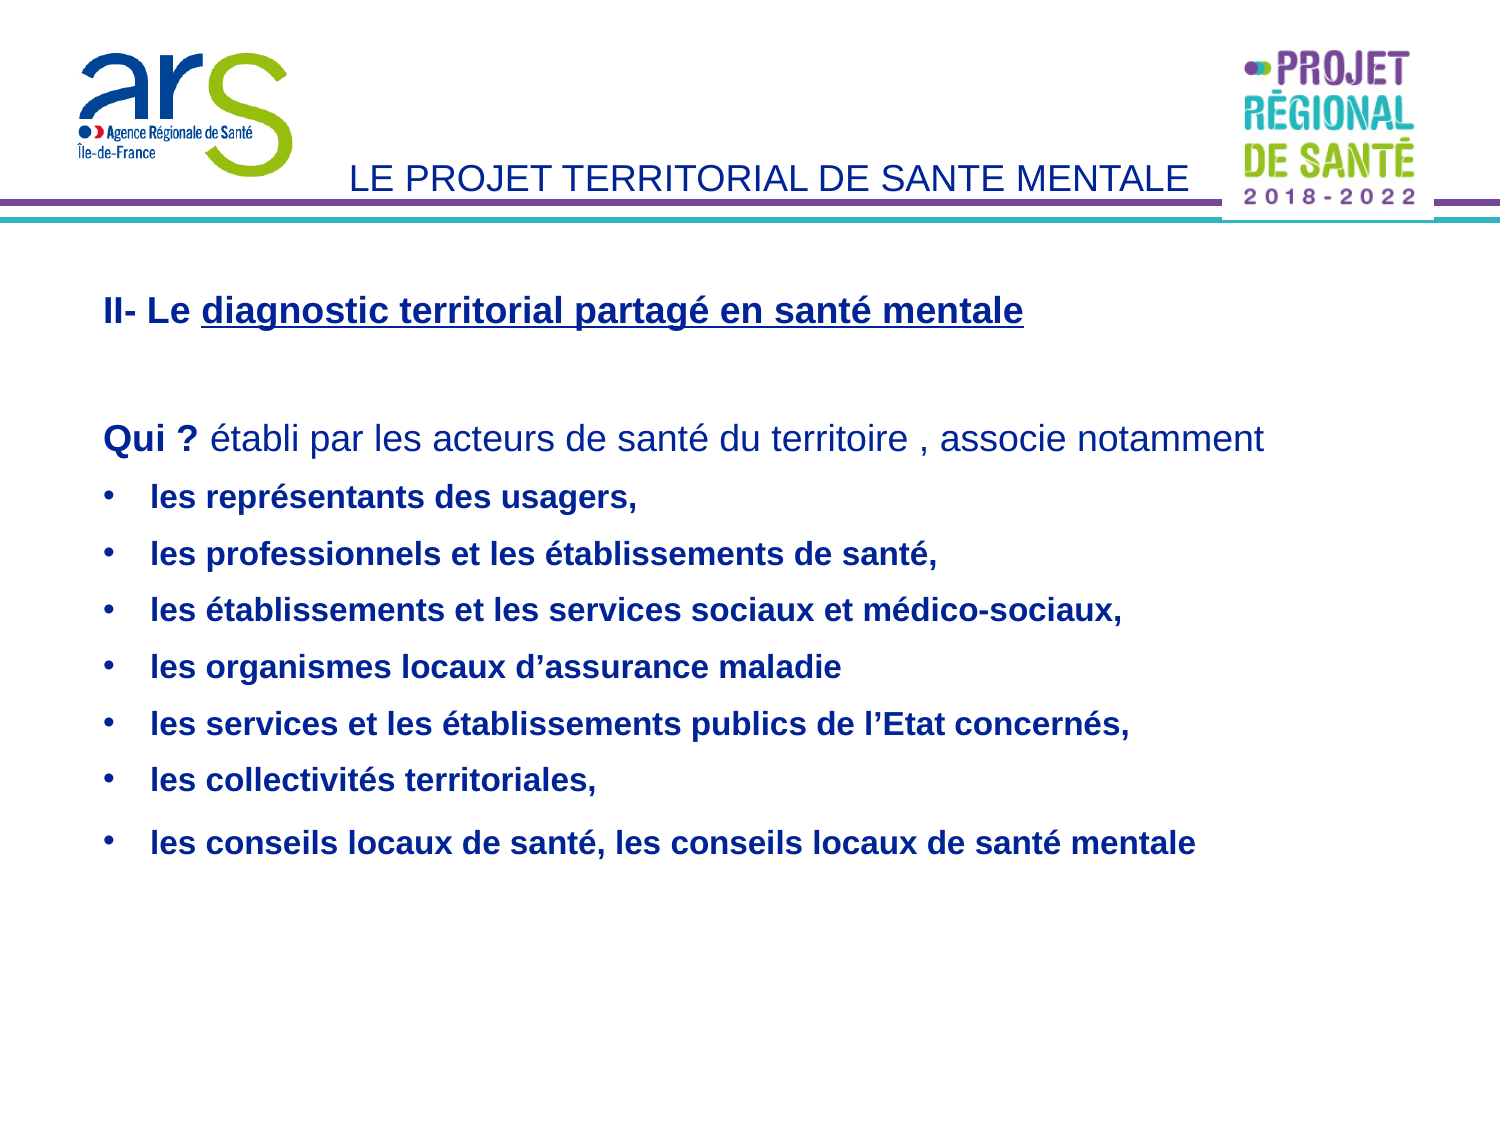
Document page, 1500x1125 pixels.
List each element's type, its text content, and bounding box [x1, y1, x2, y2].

picture [1222, 30, 1434, 221]
picture [76, 52, 293, 177]
text_box II- Le diagnostic territorial partagé en santé mentale Qui ? établi par les acteurs de santé du territoire , associe notamment les représentants des usagers, les professionnels et les établissements de santé, les établissements et les services sociaux et médico-sociaux, les organismes locaux d’assurance maladie les services et les établissements publics de l’Etat concernés, les collectivités territoriales, les conseils locaux de santé, les conseils locaux de santé mentale [88, 278, 1421, 997]
